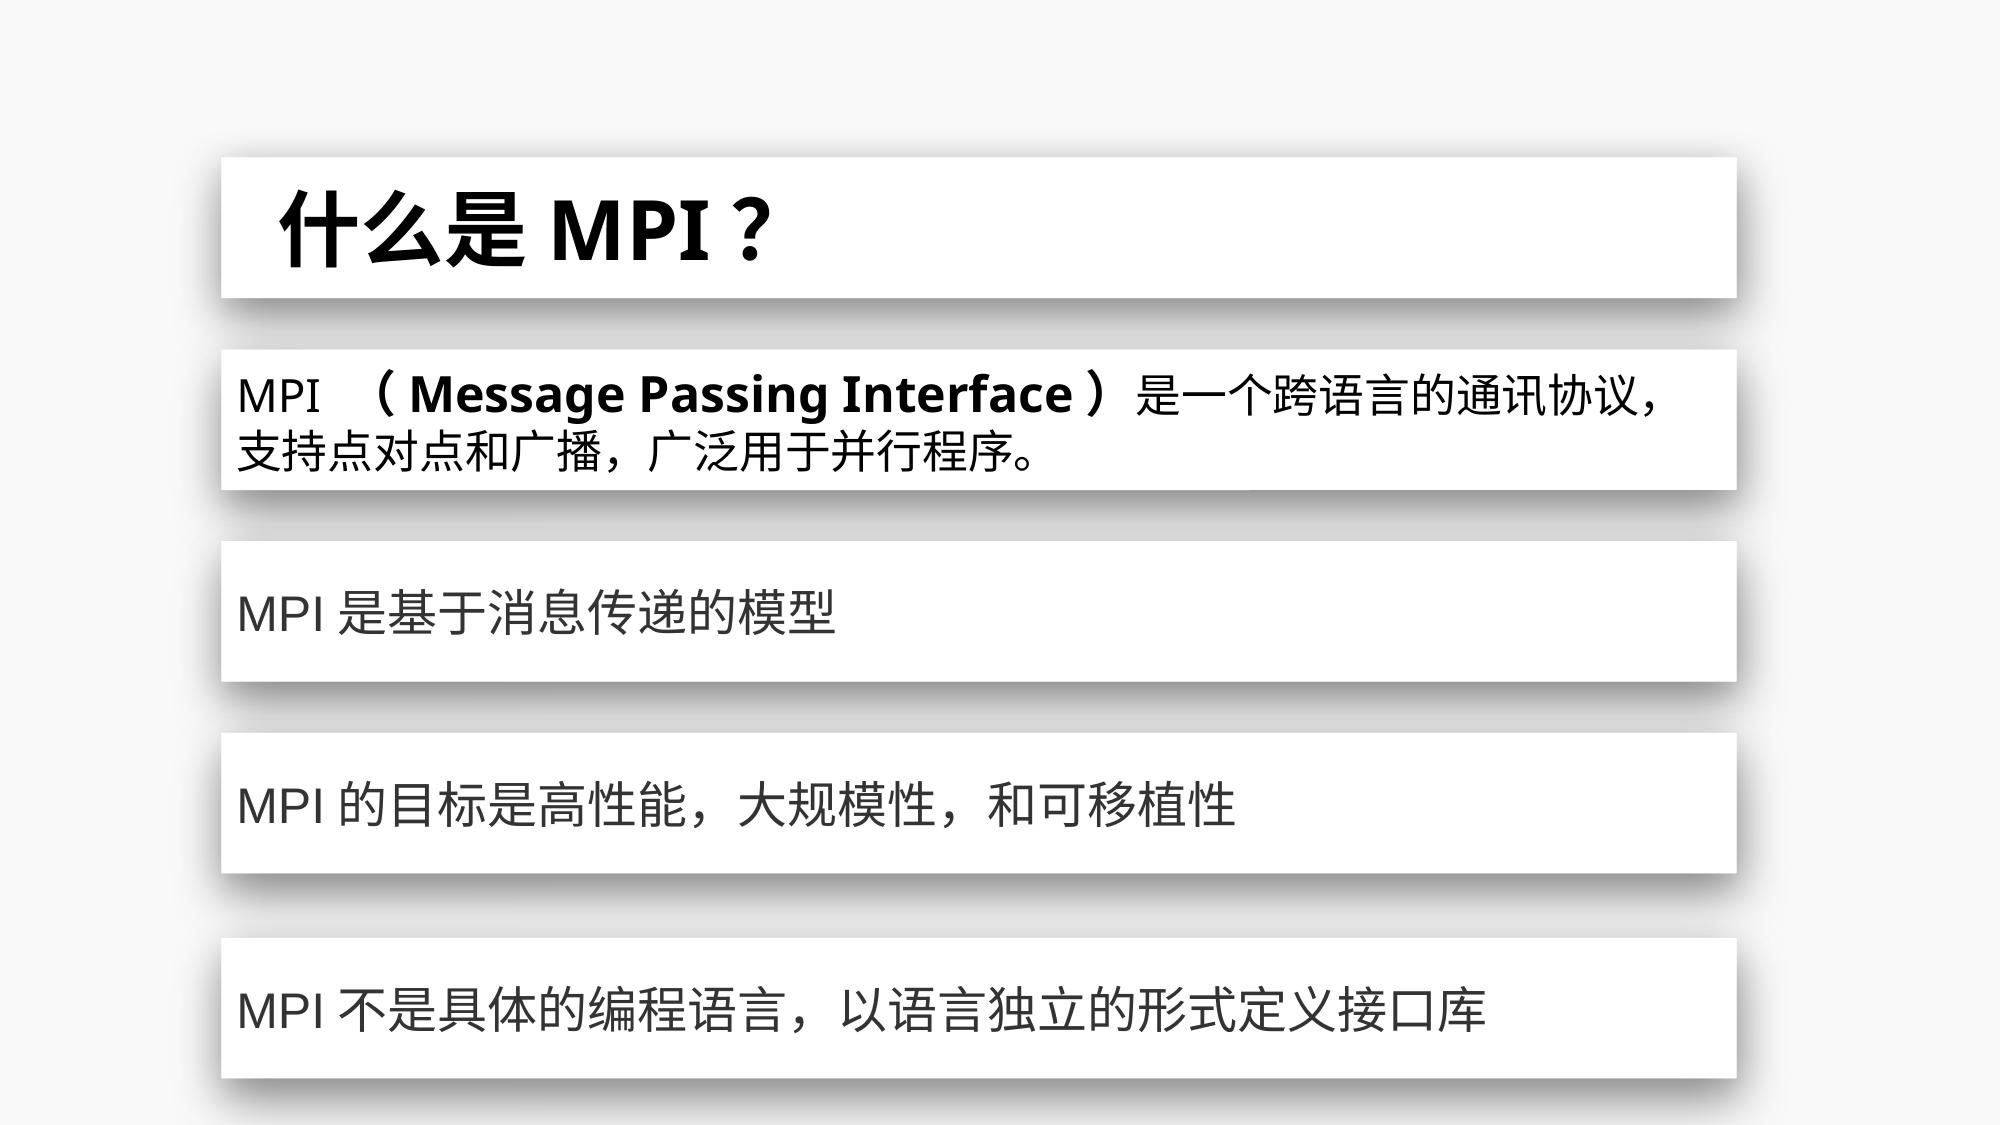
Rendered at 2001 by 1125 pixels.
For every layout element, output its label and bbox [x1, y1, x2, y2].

text_box [221, 157, 1737, 299]
text_box [221, 541, 1737, 682]
text_box [221, 349, 1737, 491]
text_box [221, 937, 1737, 1079]
text_box [221, 732, 1737, 874]
